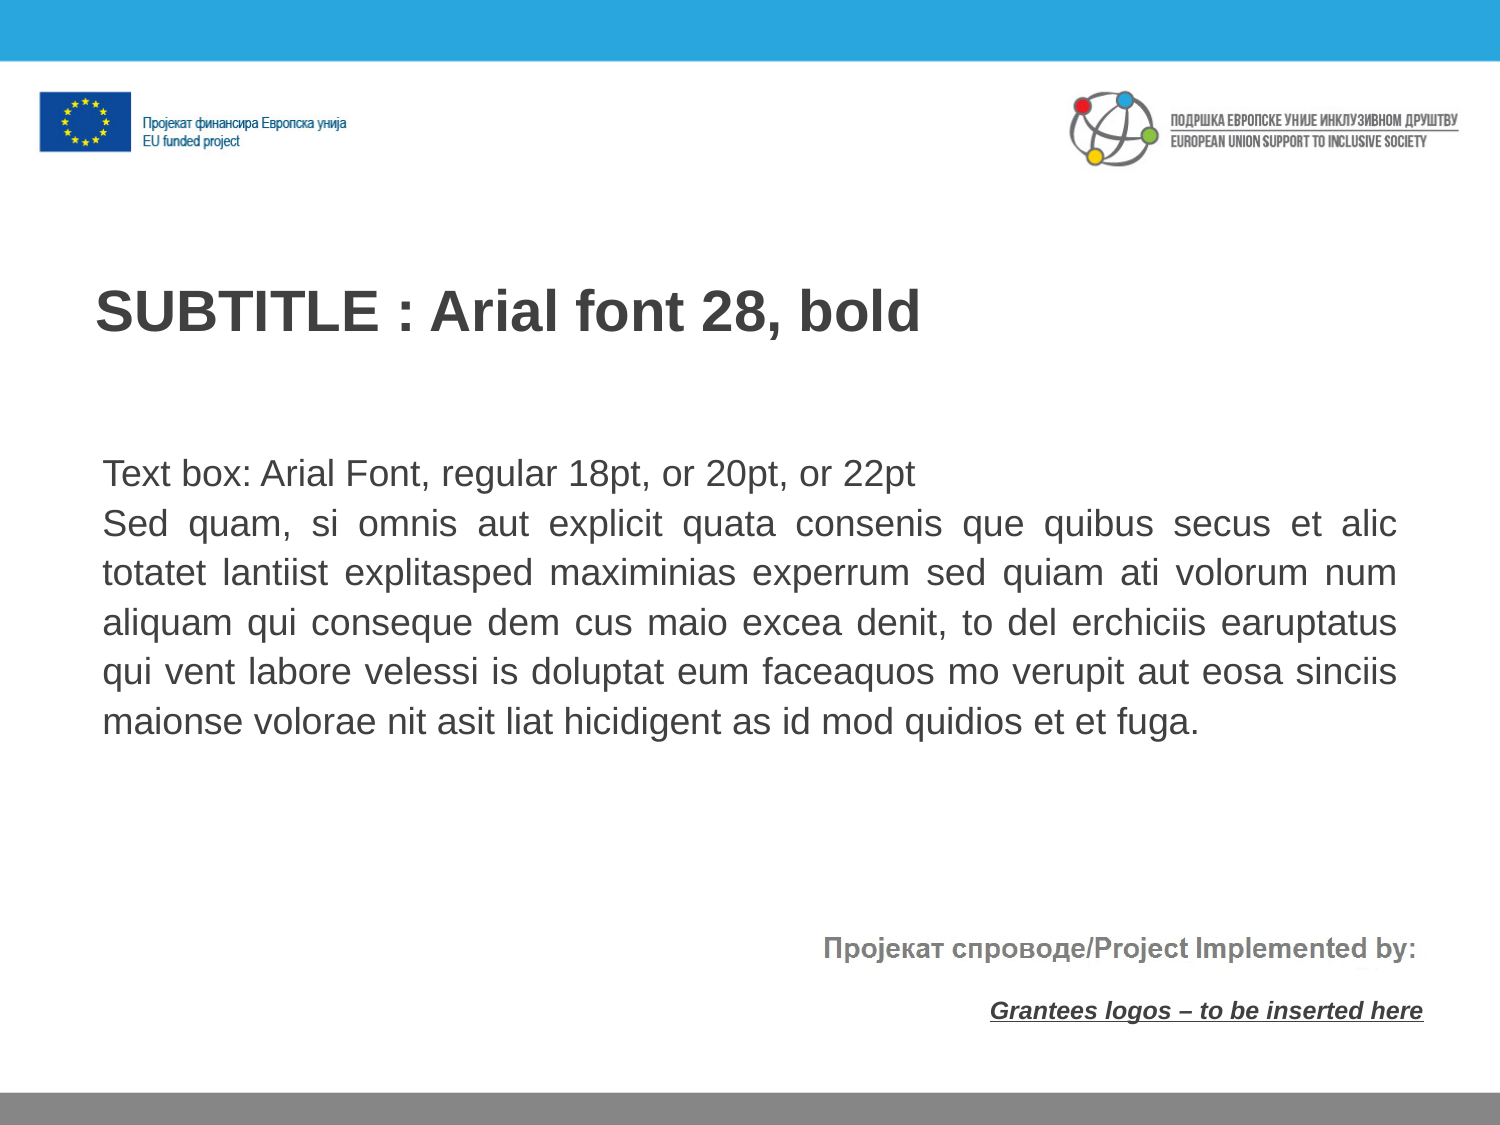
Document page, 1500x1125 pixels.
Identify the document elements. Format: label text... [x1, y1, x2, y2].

picture [0, 0, 1500, 1125]
text_box Grantees logos – to be inserted here [975, 987, 1450, 1033]
text_box SUBTITLE : Arial font 28, bold [87, 249, 1296, 367]
text_box Text box: Arial Font, regular 18pt, or 20pt, or 22pt Sed quam, si omnis aut explicit quata consenis que quibus secus et alic totatet lantiist explitasped maximinias experrum sed quiam ati volorum num aliquam qui conseque dem cus maio excea denit, to del erchiciis earuptatus qui vent labore velessi is doluptat eum faceaquos mo verupit aut eosa sinciis maionse volorae nit asit liat hicidigent as id mod quidios et et fuga. [87, 387, 1413, 844]
